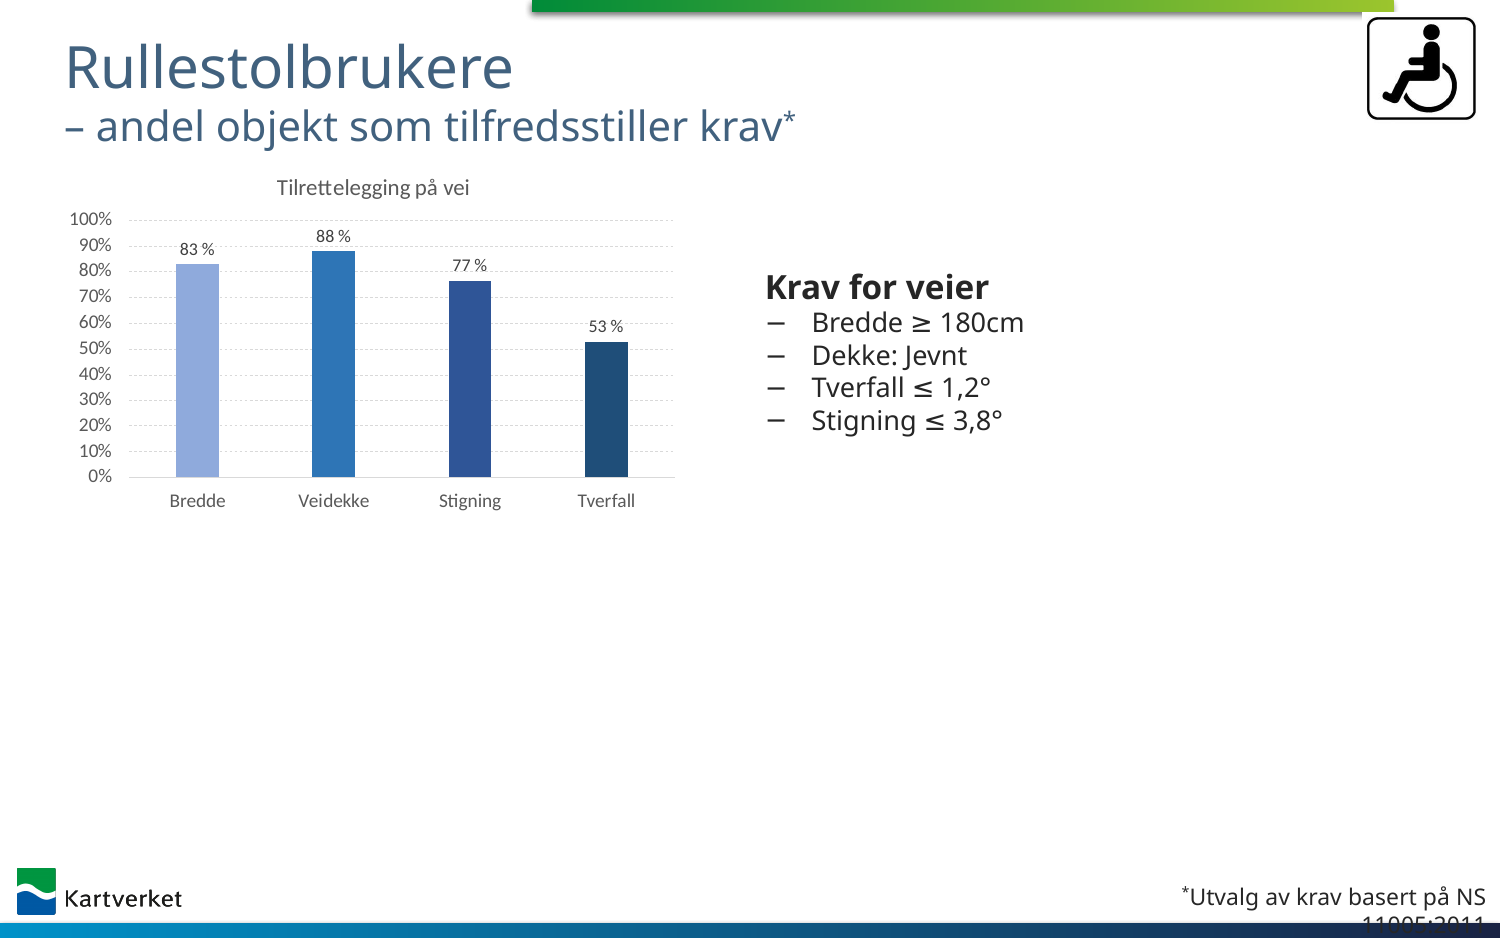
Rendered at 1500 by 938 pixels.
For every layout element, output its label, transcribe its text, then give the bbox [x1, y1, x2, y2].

text_box *Utvalg av krav basert på NS 11005:2011 [1068, 873, 1500, 938]
picture [1362, 12, 1481, 126]
text_box Krav for veier Bredde ≥ 180cm Dekke: Jevnt Tverfall ≤ 1,2° Stigning ≤ 3,8° [750, 258, 1234, 444]
picture [62, 166, 685, 519]
text_box Rullestolbrukere – andel objekt som tilfredsstiller krav* [49, 25, 1431, 158]
